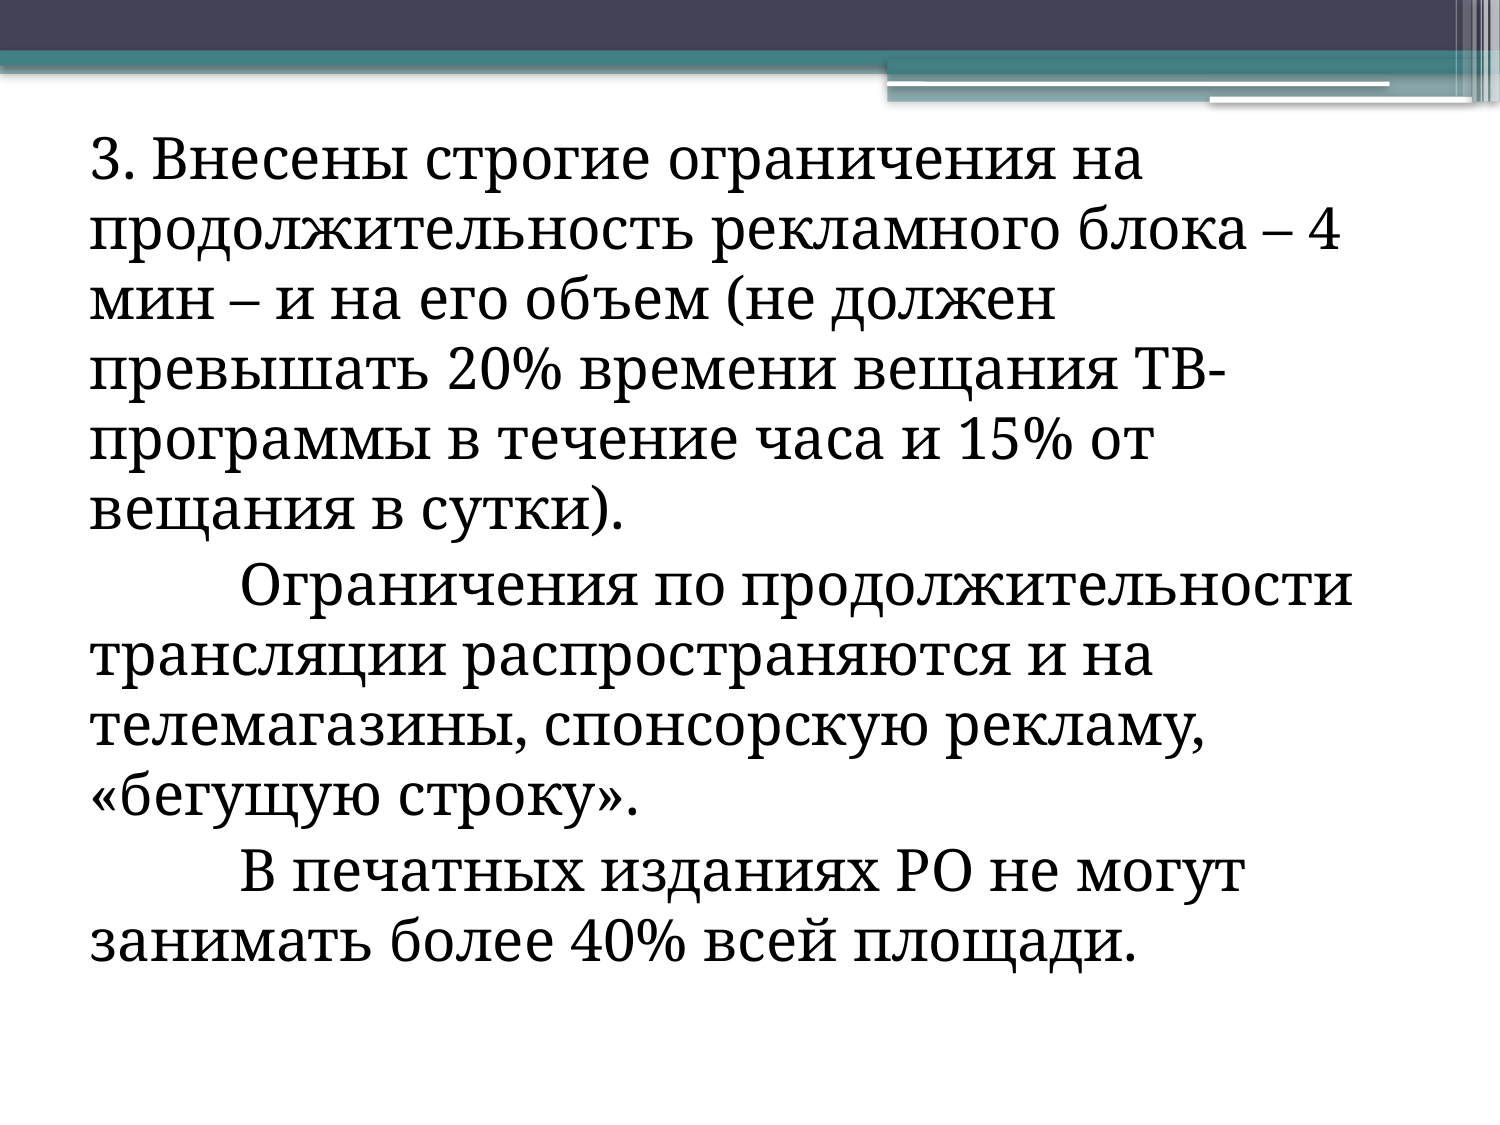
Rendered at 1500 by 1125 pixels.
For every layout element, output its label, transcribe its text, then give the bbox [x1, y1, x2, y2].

list 3. Внесены строгие ограничения на продолжительность рекламного блока – 4 мин – и на его объем (не должен превышать 20% времени вещания ТВ-программы в течение часа и 15% от вещания в сутки). Ограничения по продолжительности трансляции распространяются и на телемагазины, спонсорскую рекламу, «бегущую строку». В печатных изданиях РО не могут занимать более 40% всей площади. [75, 113, 1425, 1005]
